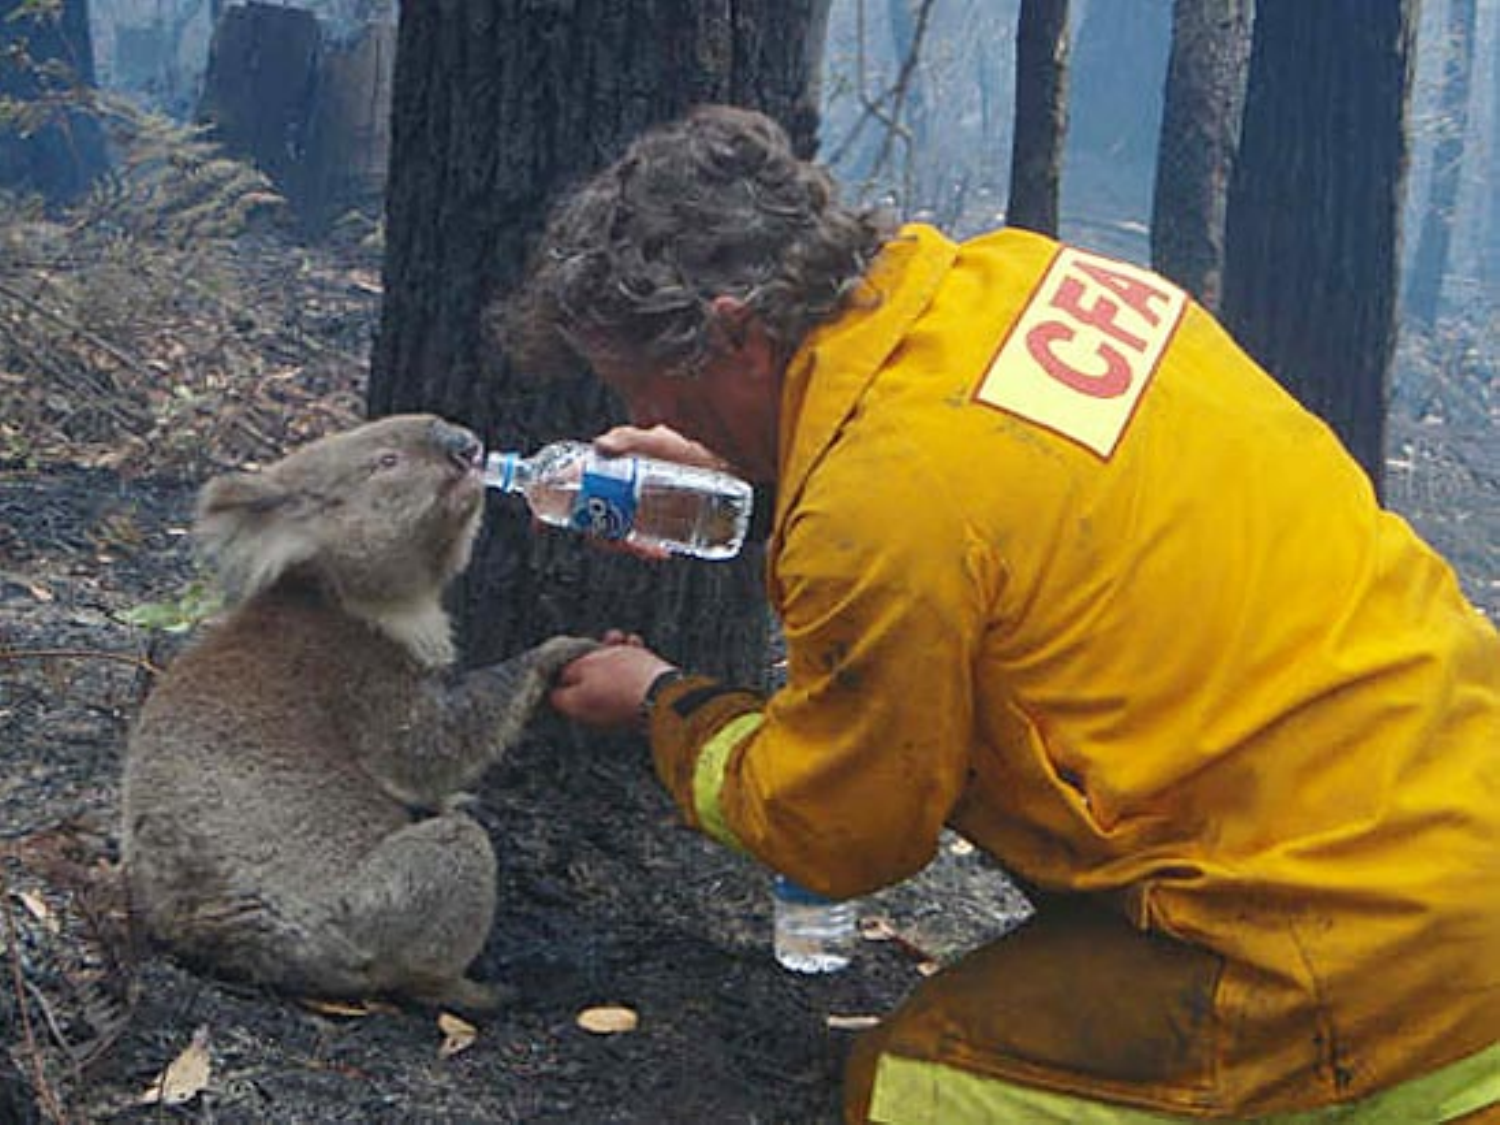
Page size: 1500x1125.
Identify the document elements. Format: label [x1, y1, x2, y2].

list [0, 0, 1500, 1125]
